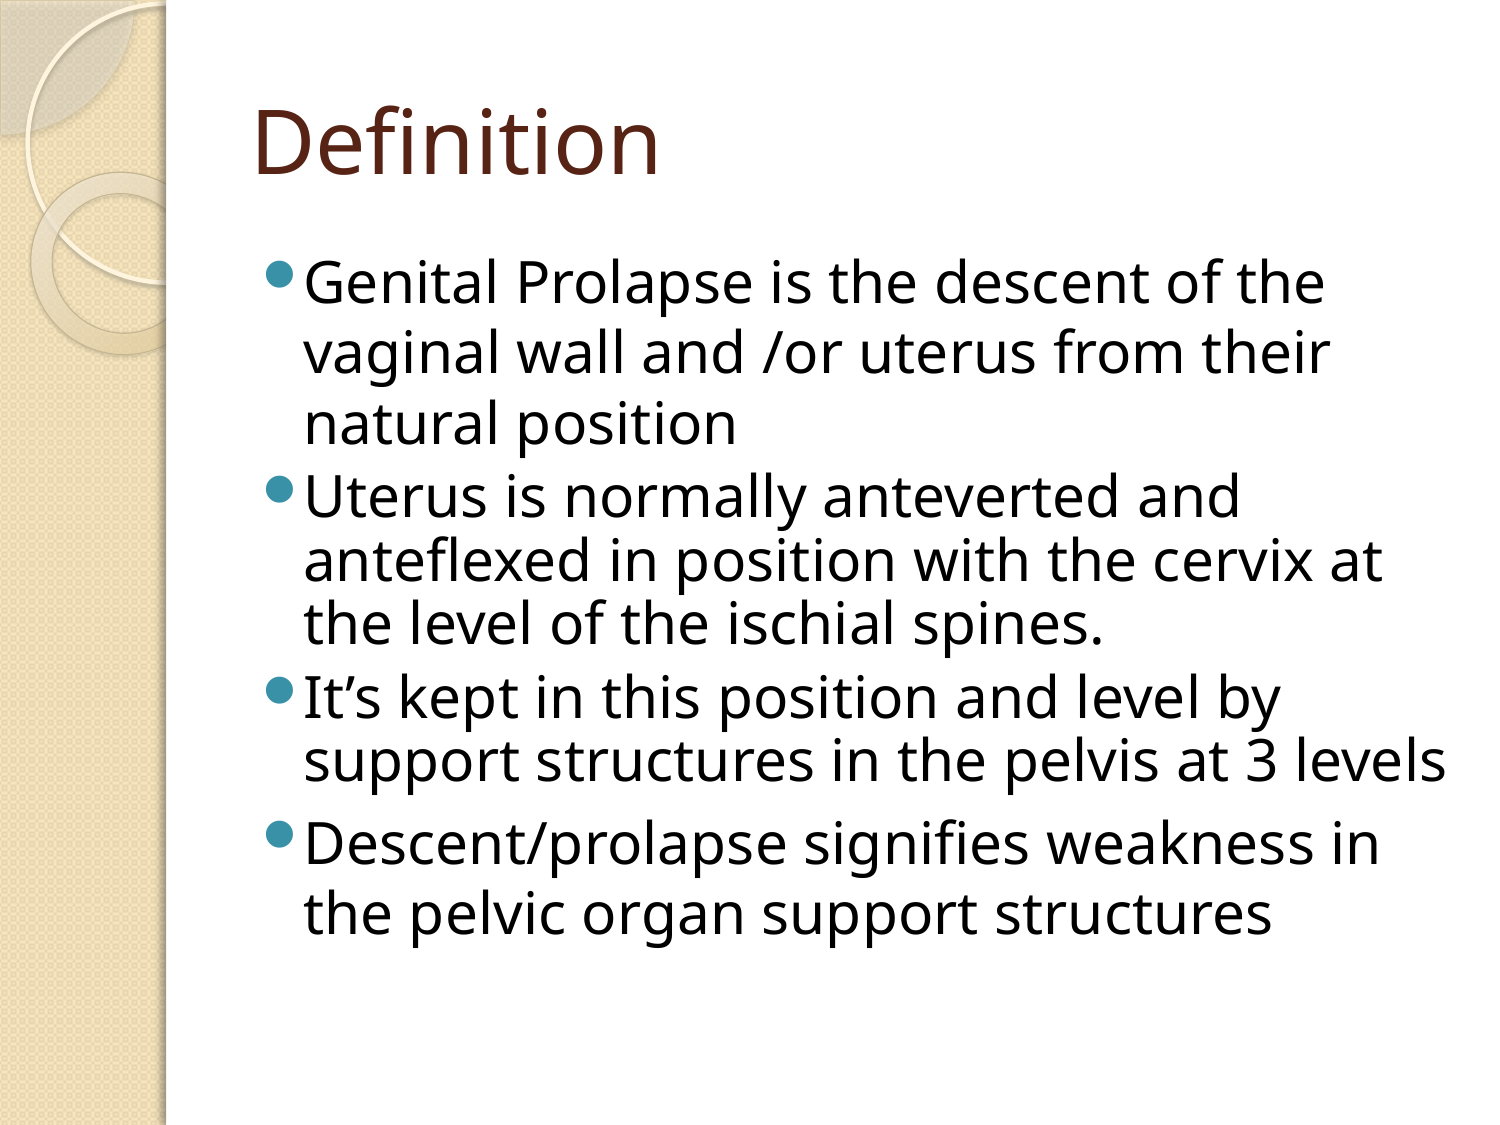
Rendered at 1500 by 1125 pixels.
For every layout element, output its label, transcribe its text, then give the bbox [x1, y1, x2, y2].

title Definition [235, 45, 1466, 233]
list Genital Prolapse is the descent of the vaginal wall and /or uterus from their natural position Uterus is normally anteverted and anteflexed in position with the cervix at the level of the ischial spines. It’s kept in this position and level by support structures in the pelvis at 3 levels Descent/prolapse signifies weakness in the pelvic organ support structures [235, 237, 1466, 1025]
